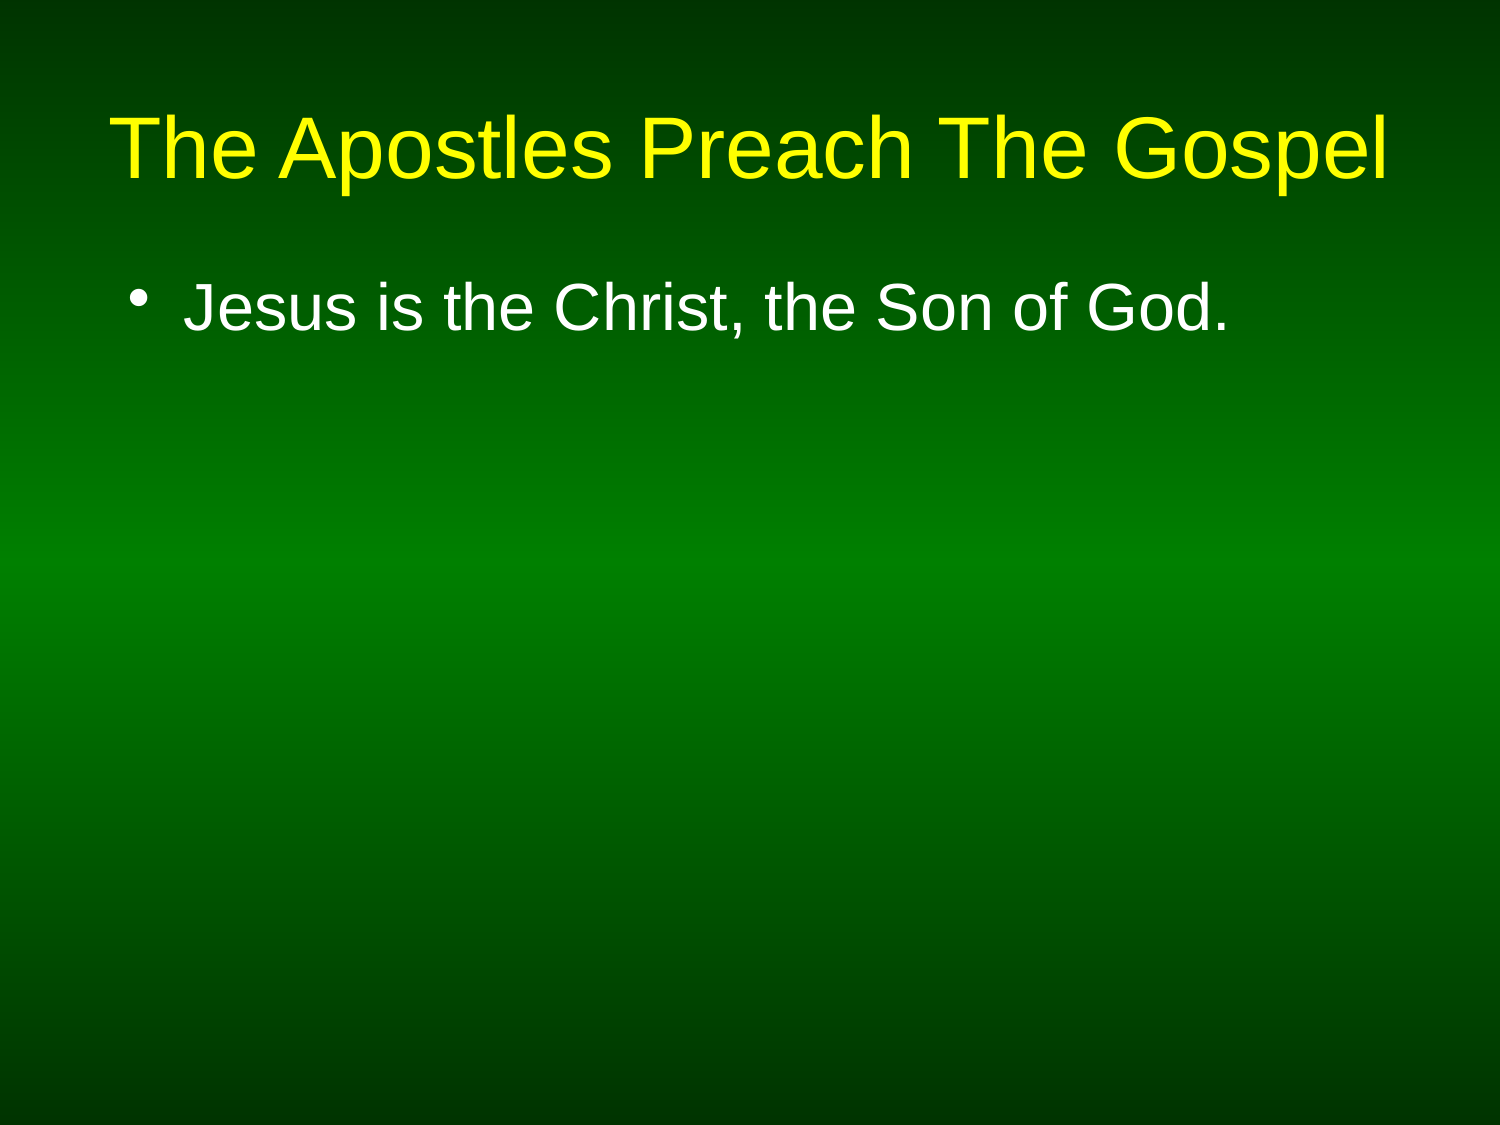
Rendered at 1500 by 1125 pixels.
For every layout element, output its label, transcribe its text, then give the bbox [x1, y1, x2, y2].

title The Apostles Preach The Gospel [37, 50, 1463, 238]
list Jesus is the Christ, the Son of God. [112, 262, 1463, 1125]
